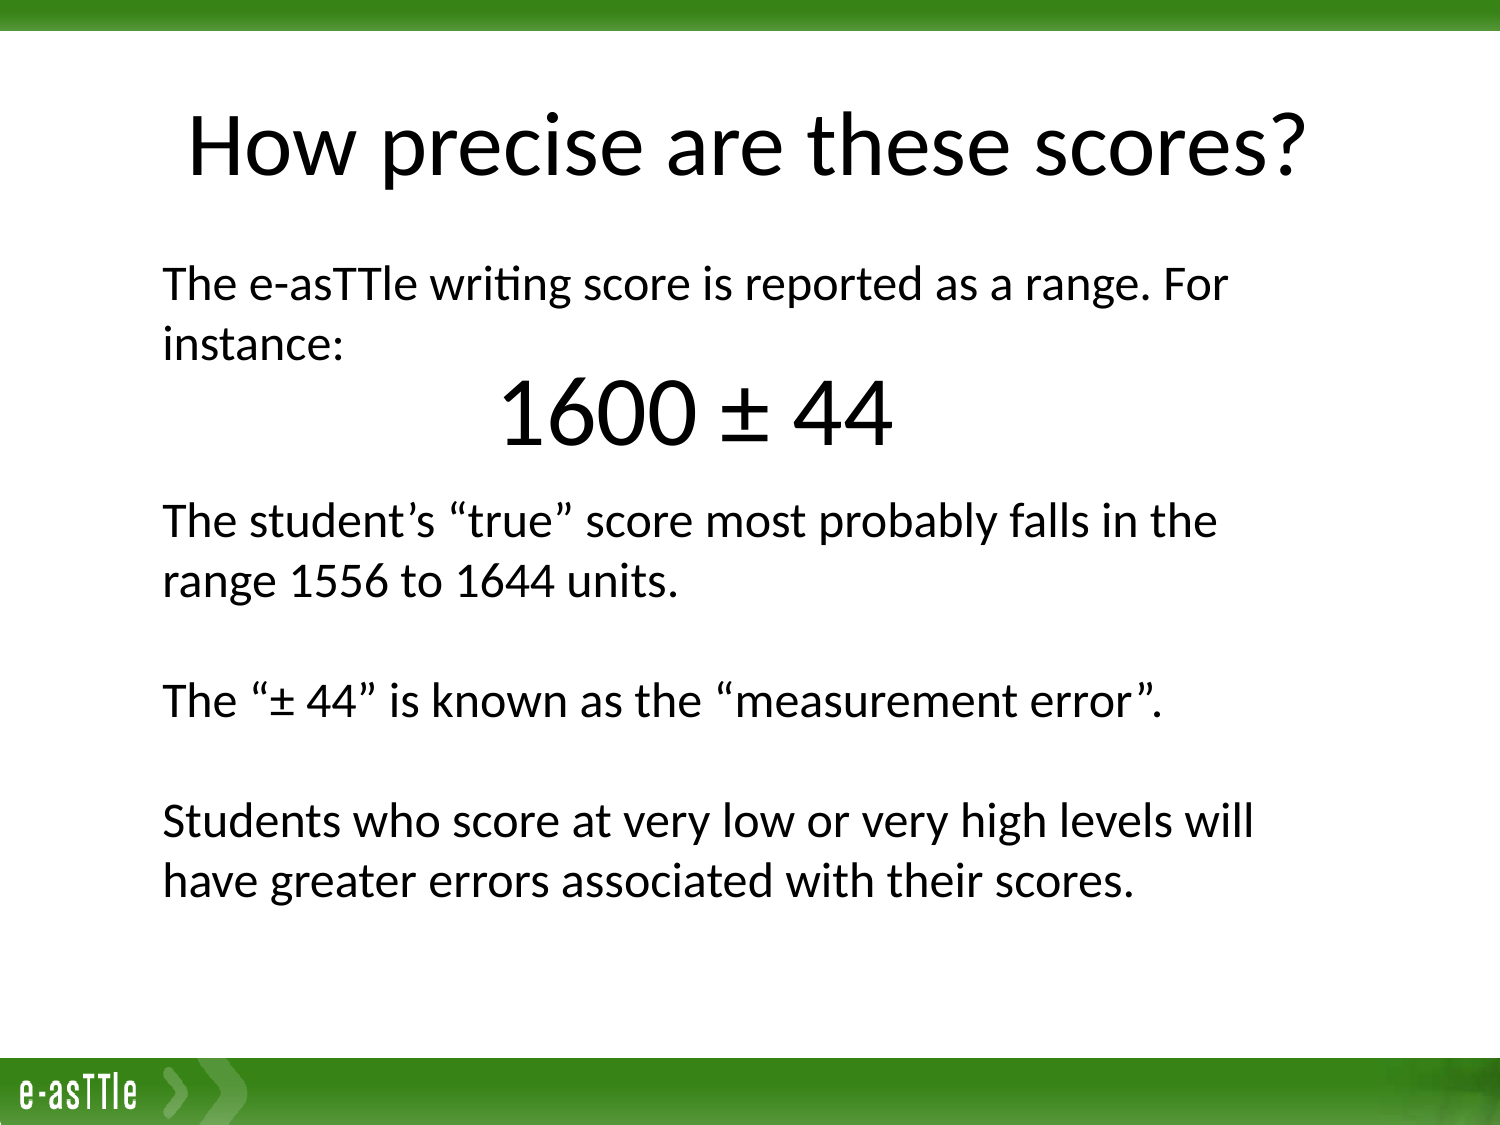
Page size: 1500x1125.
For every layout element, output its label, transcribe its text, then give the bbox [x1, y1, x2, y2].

picture [0, 1058, 1500, 1125]
title How precise are these scores? [75, 45, 1425, 233]
picture [0, 0, 1500, 31]
text_box The e-asTTle writing score is reported as a range. For instance: [147, 243, 1341, 379]
text_box The student’s “true” score most probably falls in the range 1556 to 1644 units. The “± 44” is known as the “measurement error”. Students who score at very low or very high levels will have greater errors associated with their scores. [147, 479, 1345, 915]
text_box 1600 ± 44 [480, 379, 910, 473]
